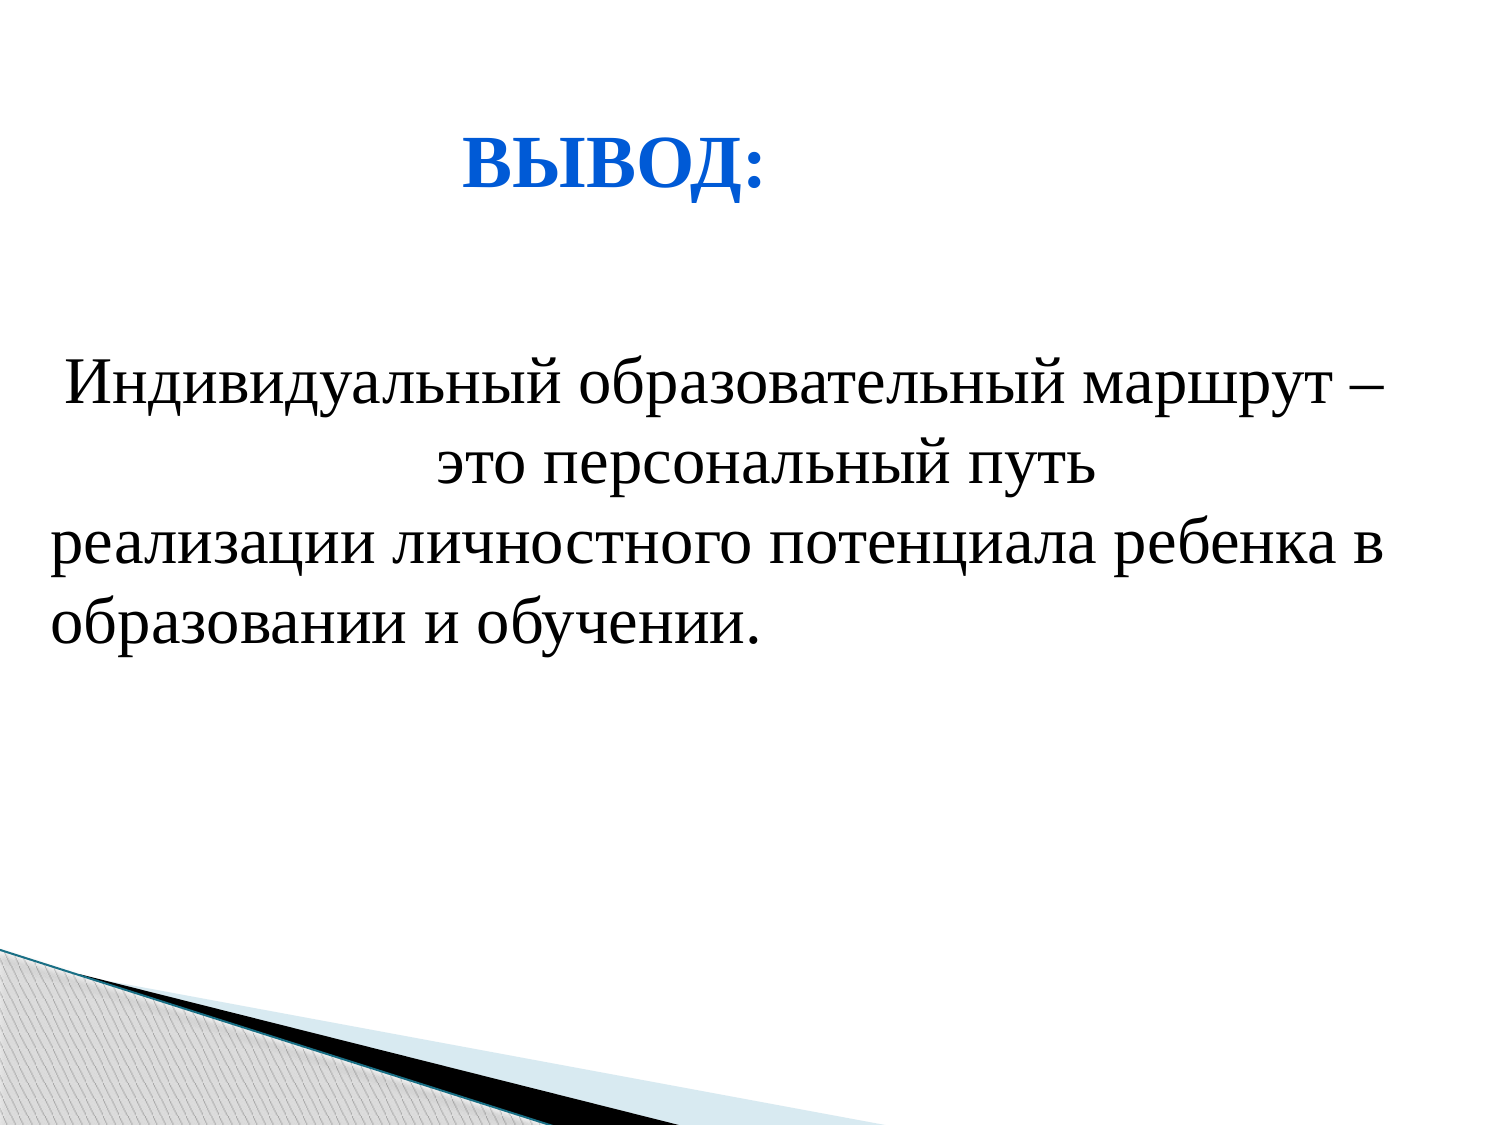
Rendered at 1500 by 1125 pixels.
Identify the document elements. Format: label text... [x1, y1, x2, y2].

text_box Индивидуальный образовательный маршрут – это персональный путь реализации личностного потенциала ребенка в образовании и обучении. [35, 259, 1500, 665]
text_box ВЫВОД: [234, 105, 997, 211]
